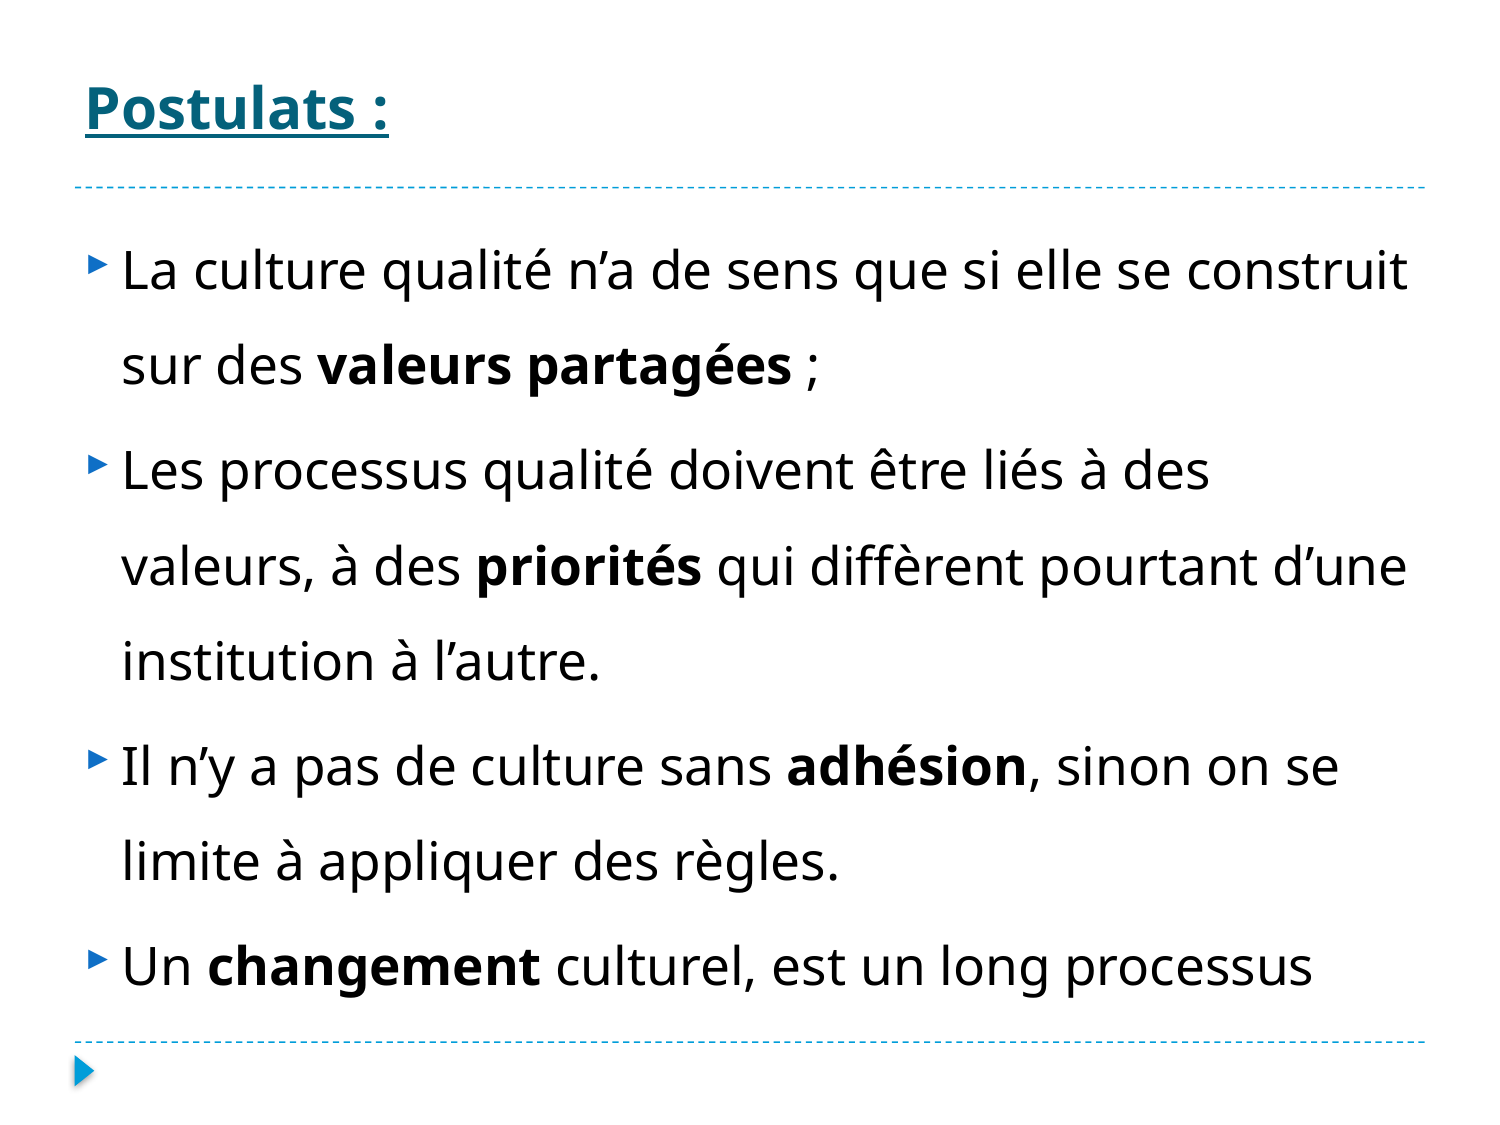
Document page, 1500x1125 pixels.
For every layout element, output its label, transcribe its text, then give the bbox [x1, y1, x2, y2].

list La culture qualité n’a de sens que si elle se construit sur des valeurs partagées ; Les processus qualité doivent être liés à des valeurs, à des priorités qui diffèrent pourtant d’une institution à l’autre. Il n’y a pas de culture sans adhésion, sinon on se limite à appliquer des règles. Un changement culturel, est un long processus [75, 200, 1425, 1010]
title Postulats : [75, 24, 1425, 188]
